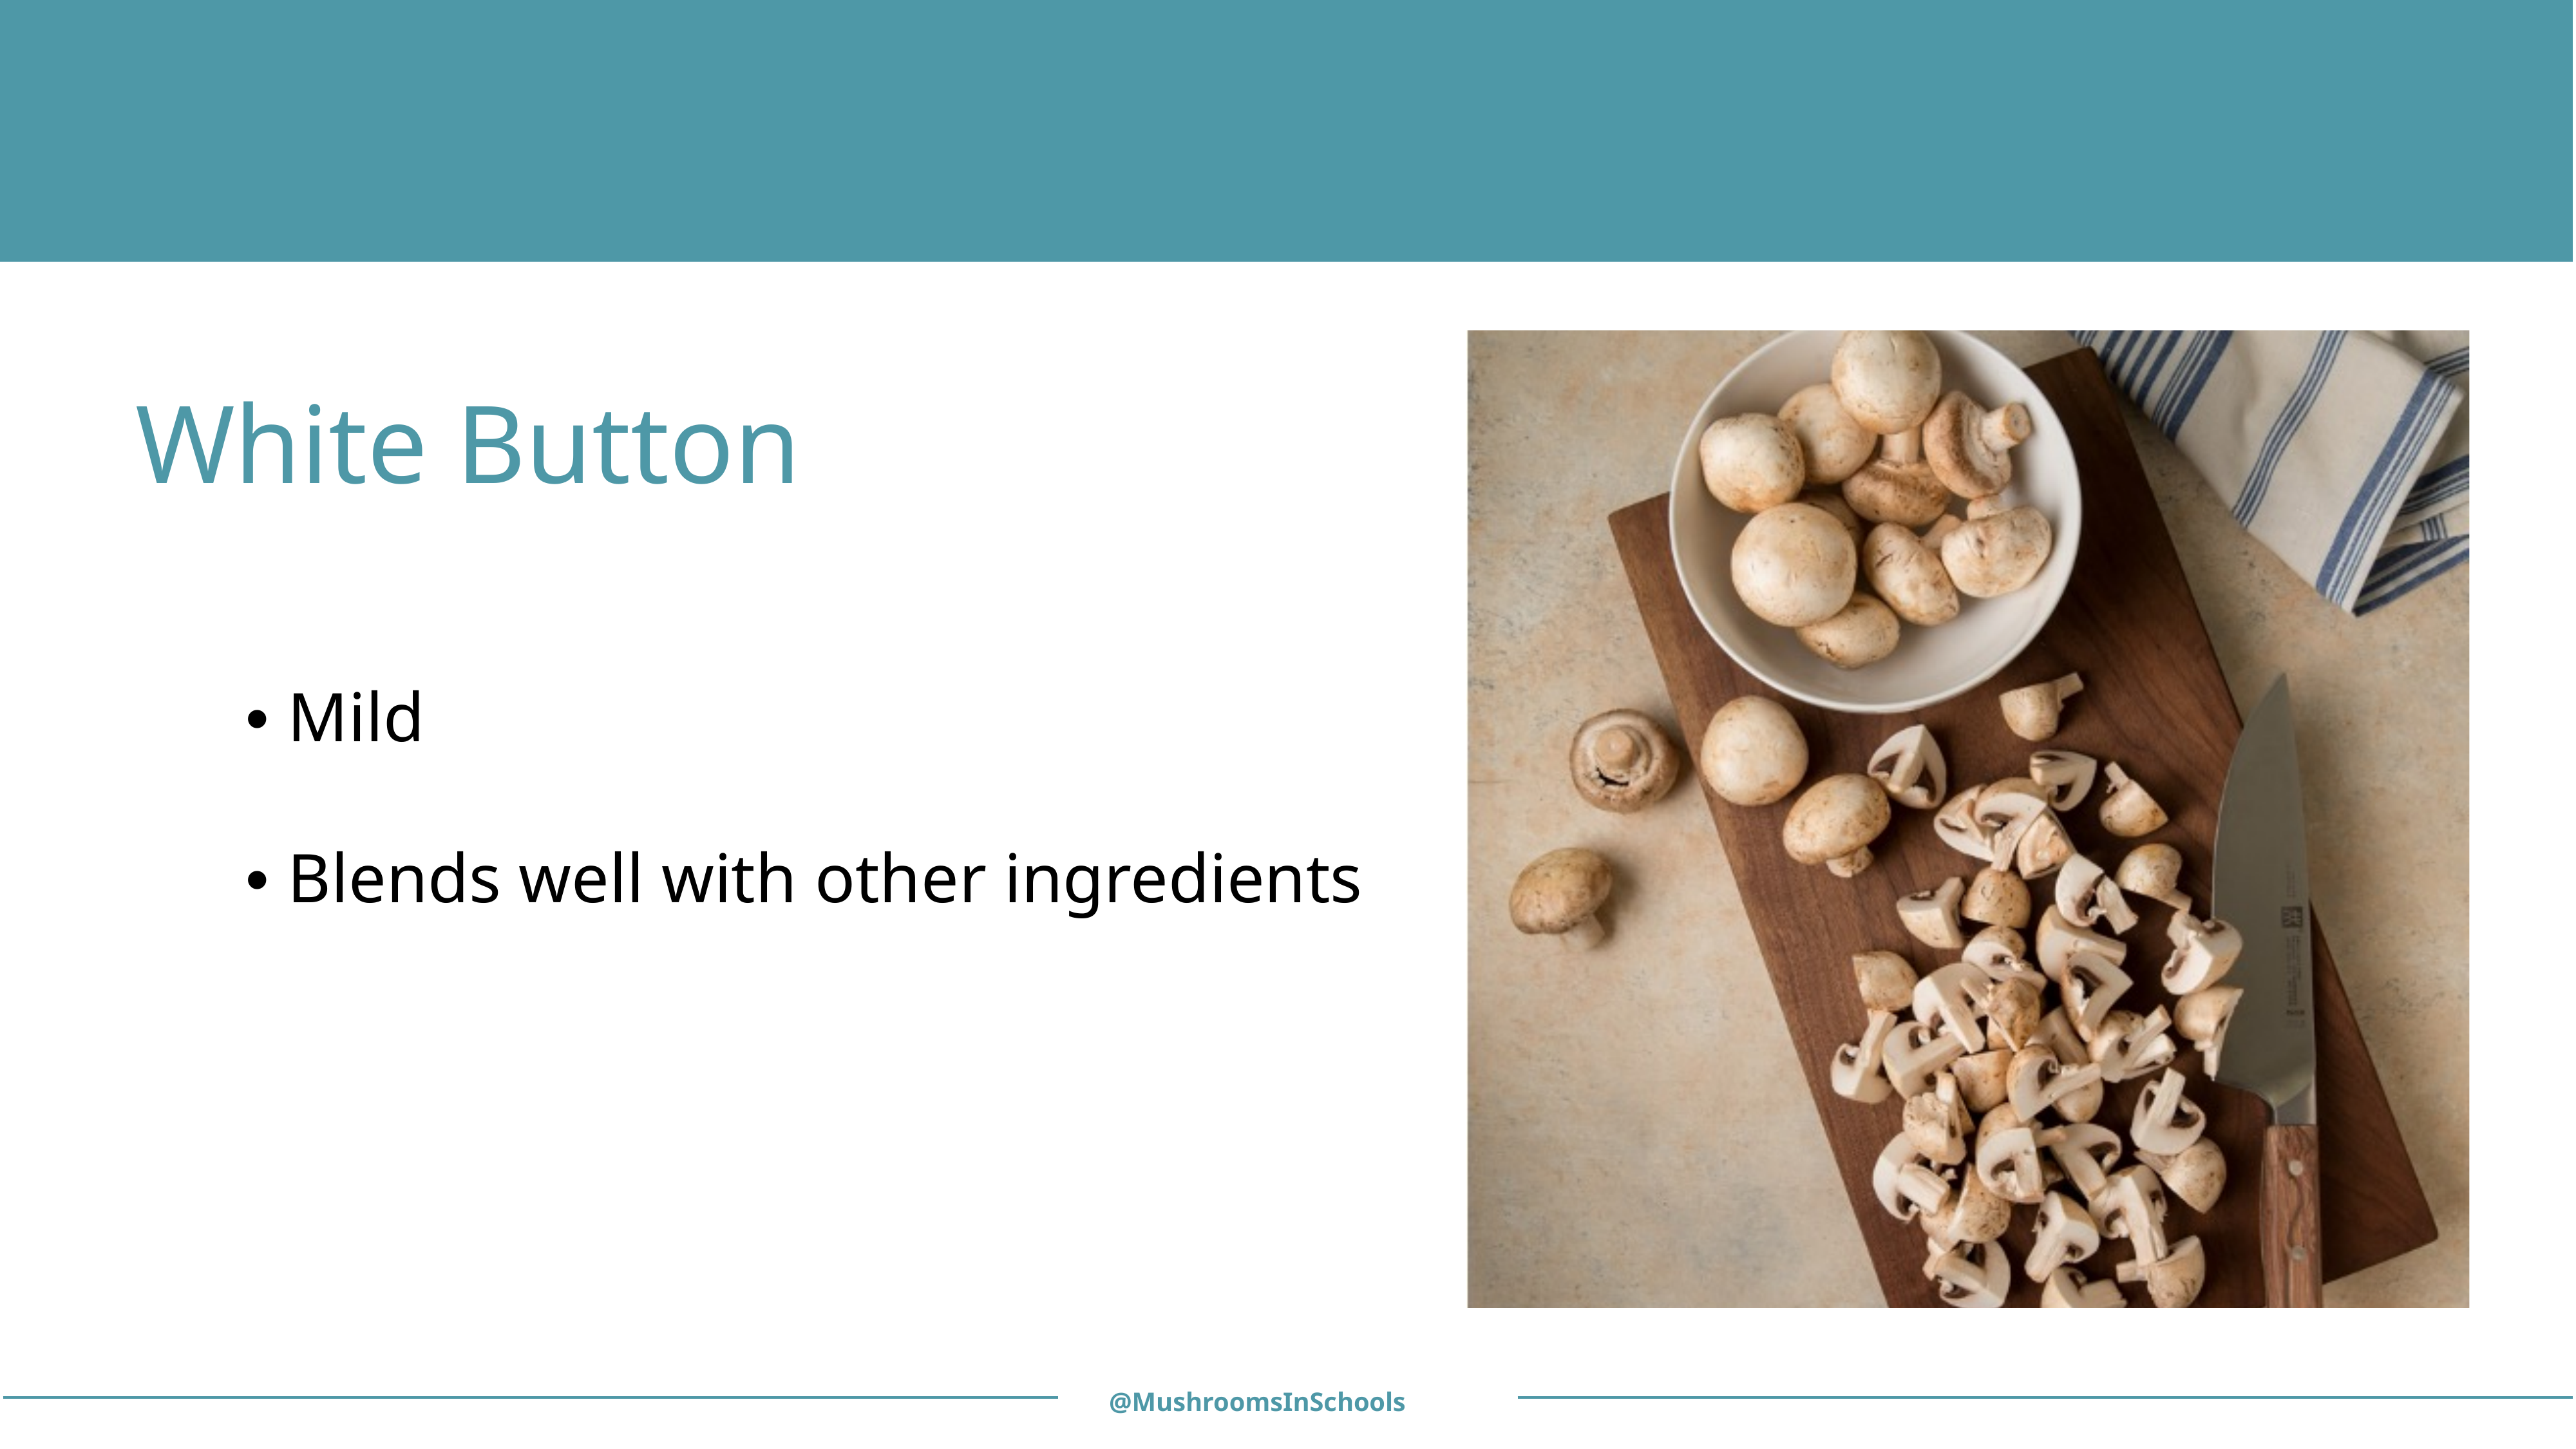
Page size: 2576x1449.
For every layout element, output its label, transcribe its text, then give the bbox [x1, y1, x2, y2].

picture [1466, 330, 2470, 1308]
text_box White Button [129, 370, 807, 510]
text_box [0, 0, 2573, 262]
text_box • Mild • Blends well with other ingredients [240, 669, 1369, 922]
text_box @MushroomsInSchools [1103, 1359, 1473, 1423]
